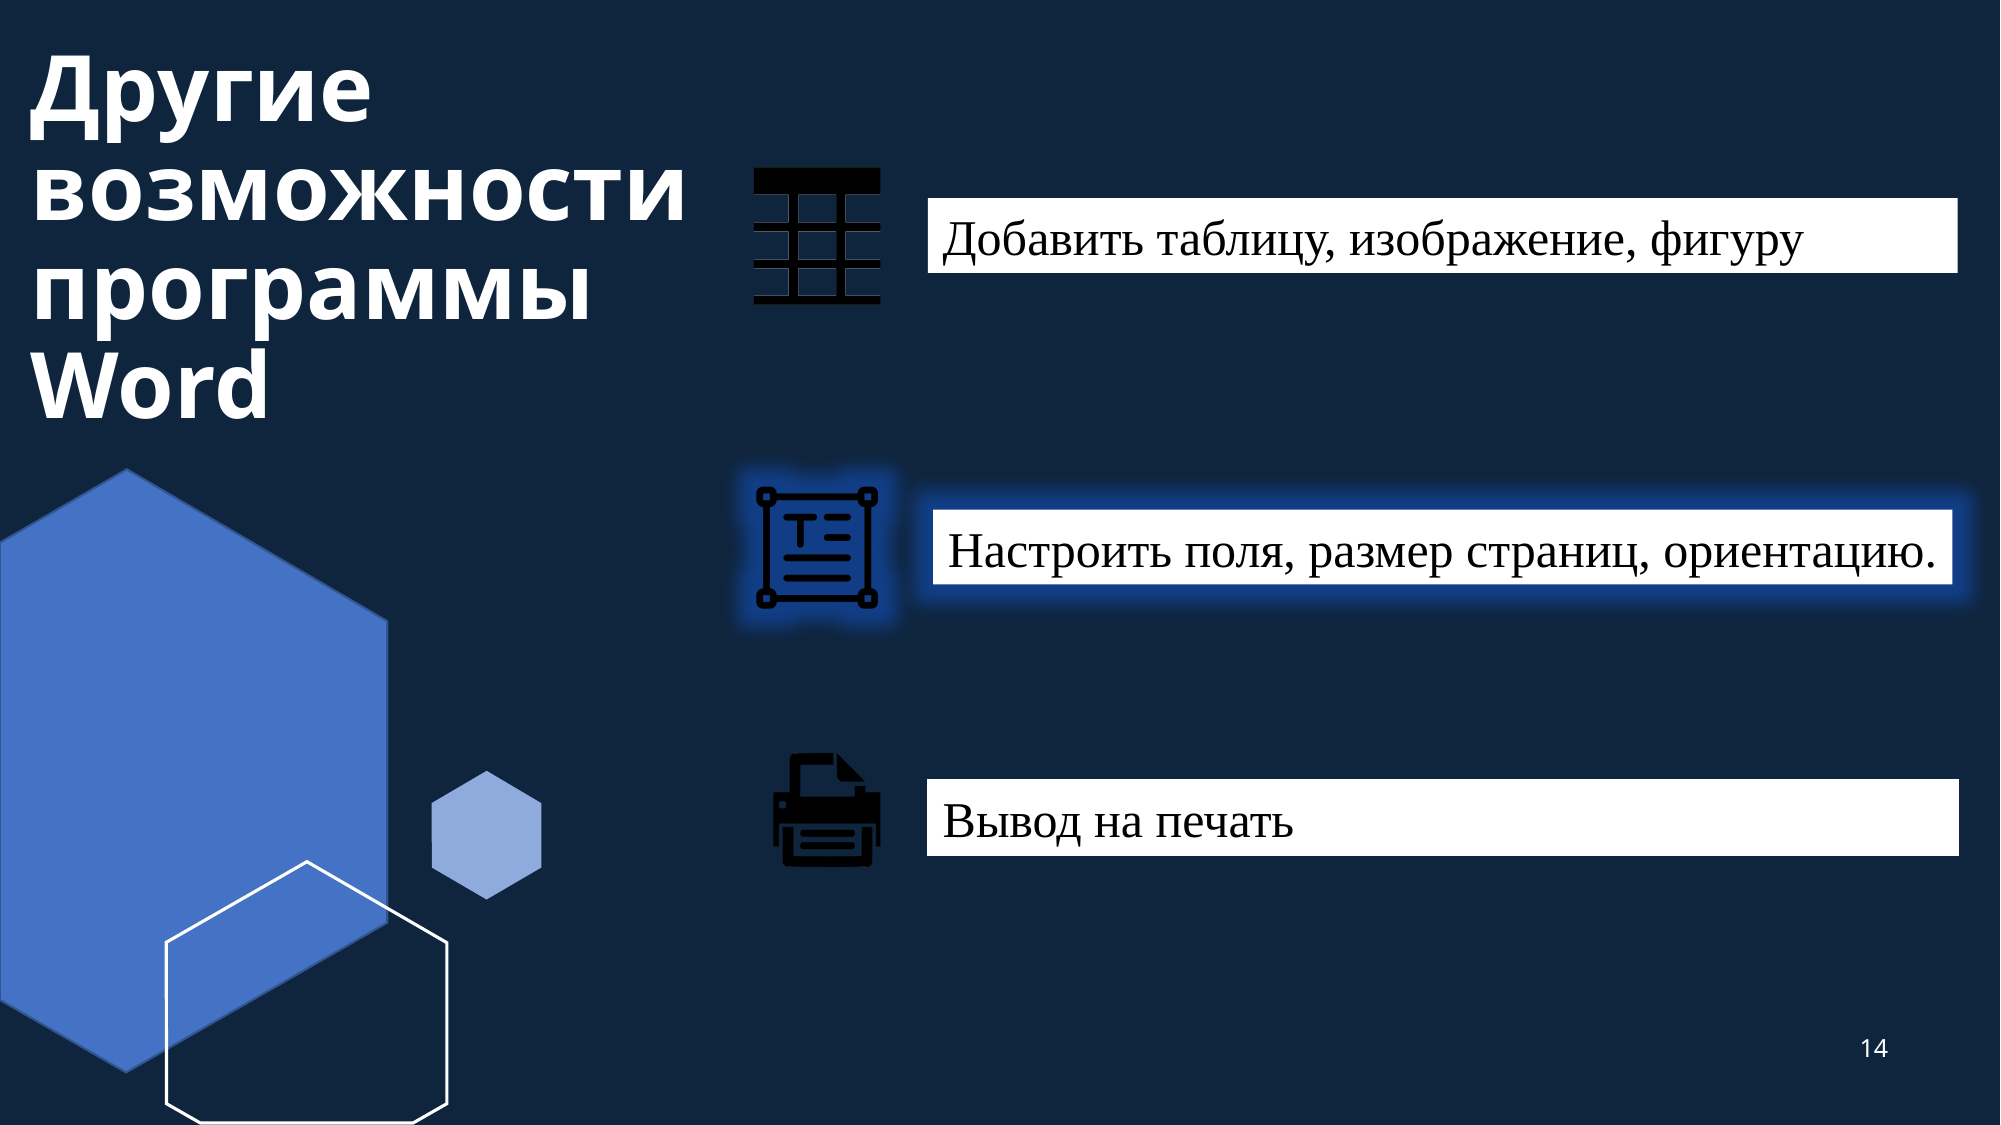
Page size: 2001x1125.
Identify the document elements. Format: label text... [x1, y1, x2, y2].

text_box 14 [1836, 1019, 1912, 1080]
picture [773, 753, 881, 867]
picture [753, 167, 881, 305]
title Другие возможности программы Word [15, 35, 707, 438]
picture [740, 466, 894, 629]
text_box Настроить поля, размер страниц, ориентацию. [932, 509, 1953, 585]
text_box Вывод на печать. [927, 779, 1959, 856]
text_box Добавить таблицу, изображение, фигуру [927, 197, 1959, 274]
